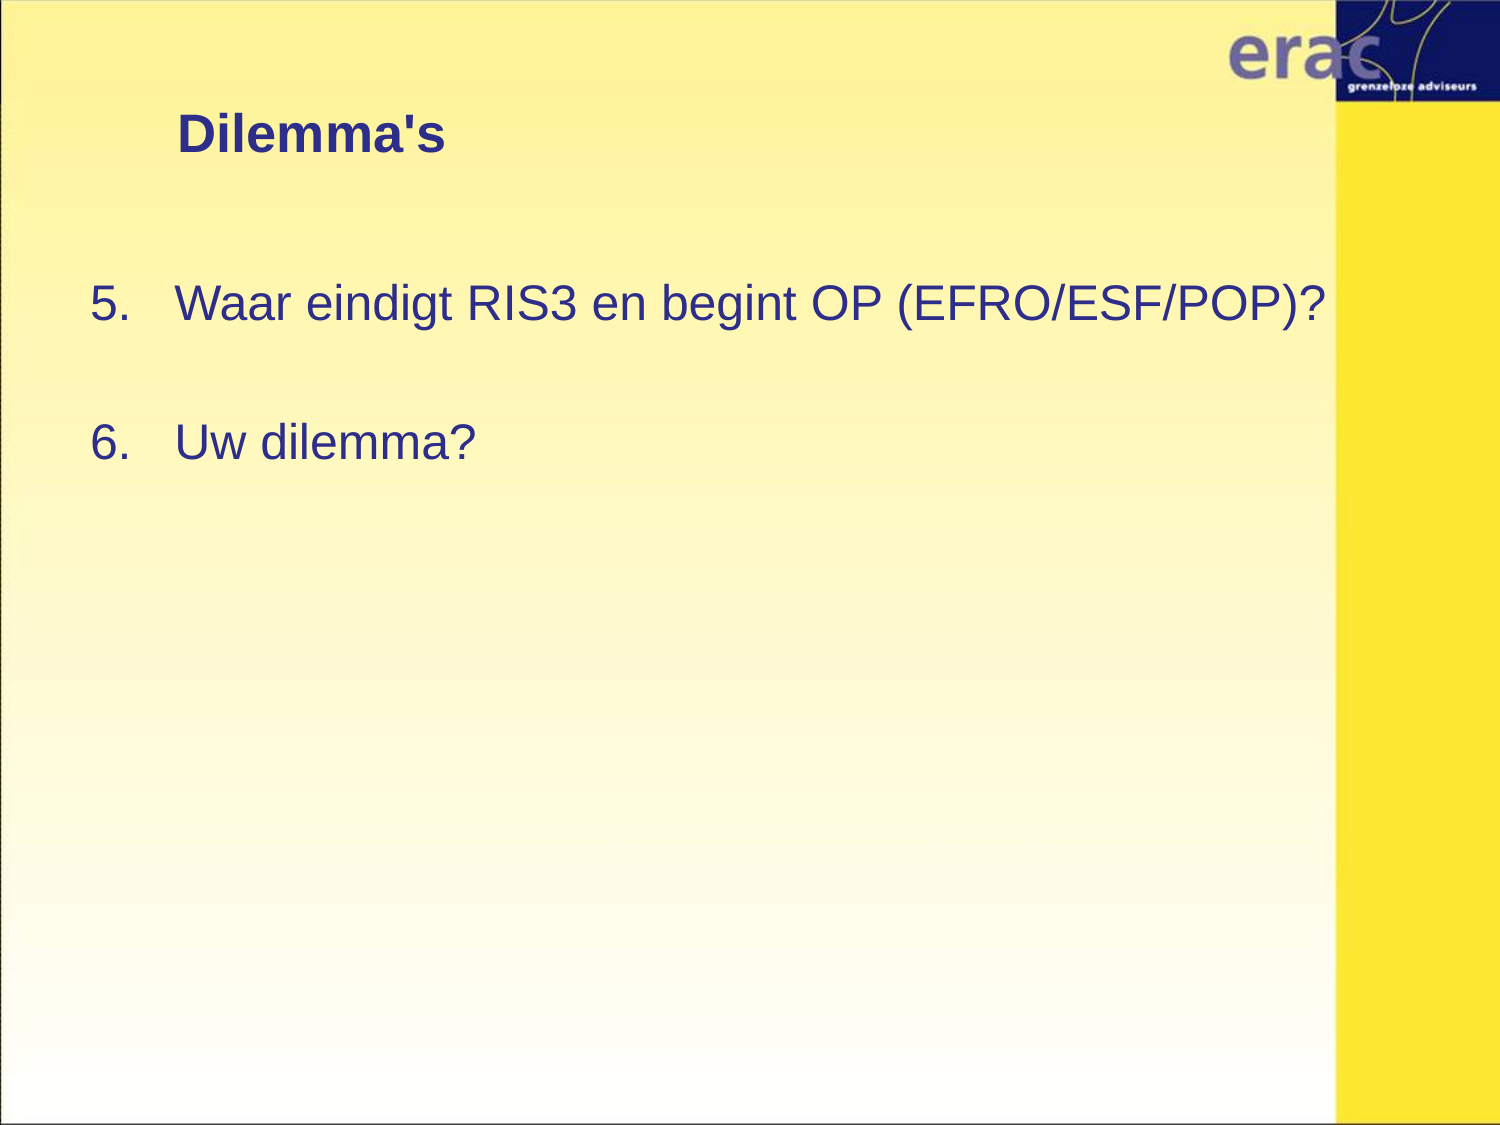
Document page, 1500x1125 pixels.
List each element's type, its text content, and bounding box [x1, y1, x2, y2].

list Waar eindigt RIS3 en begint OP (EFRO/ESF/POP)? Uw dilemma? [75, 262, 1425, 1005]
picture [0, 0, 1500, 1125]
title Dilemma's [162, 37, 1344, 225]
